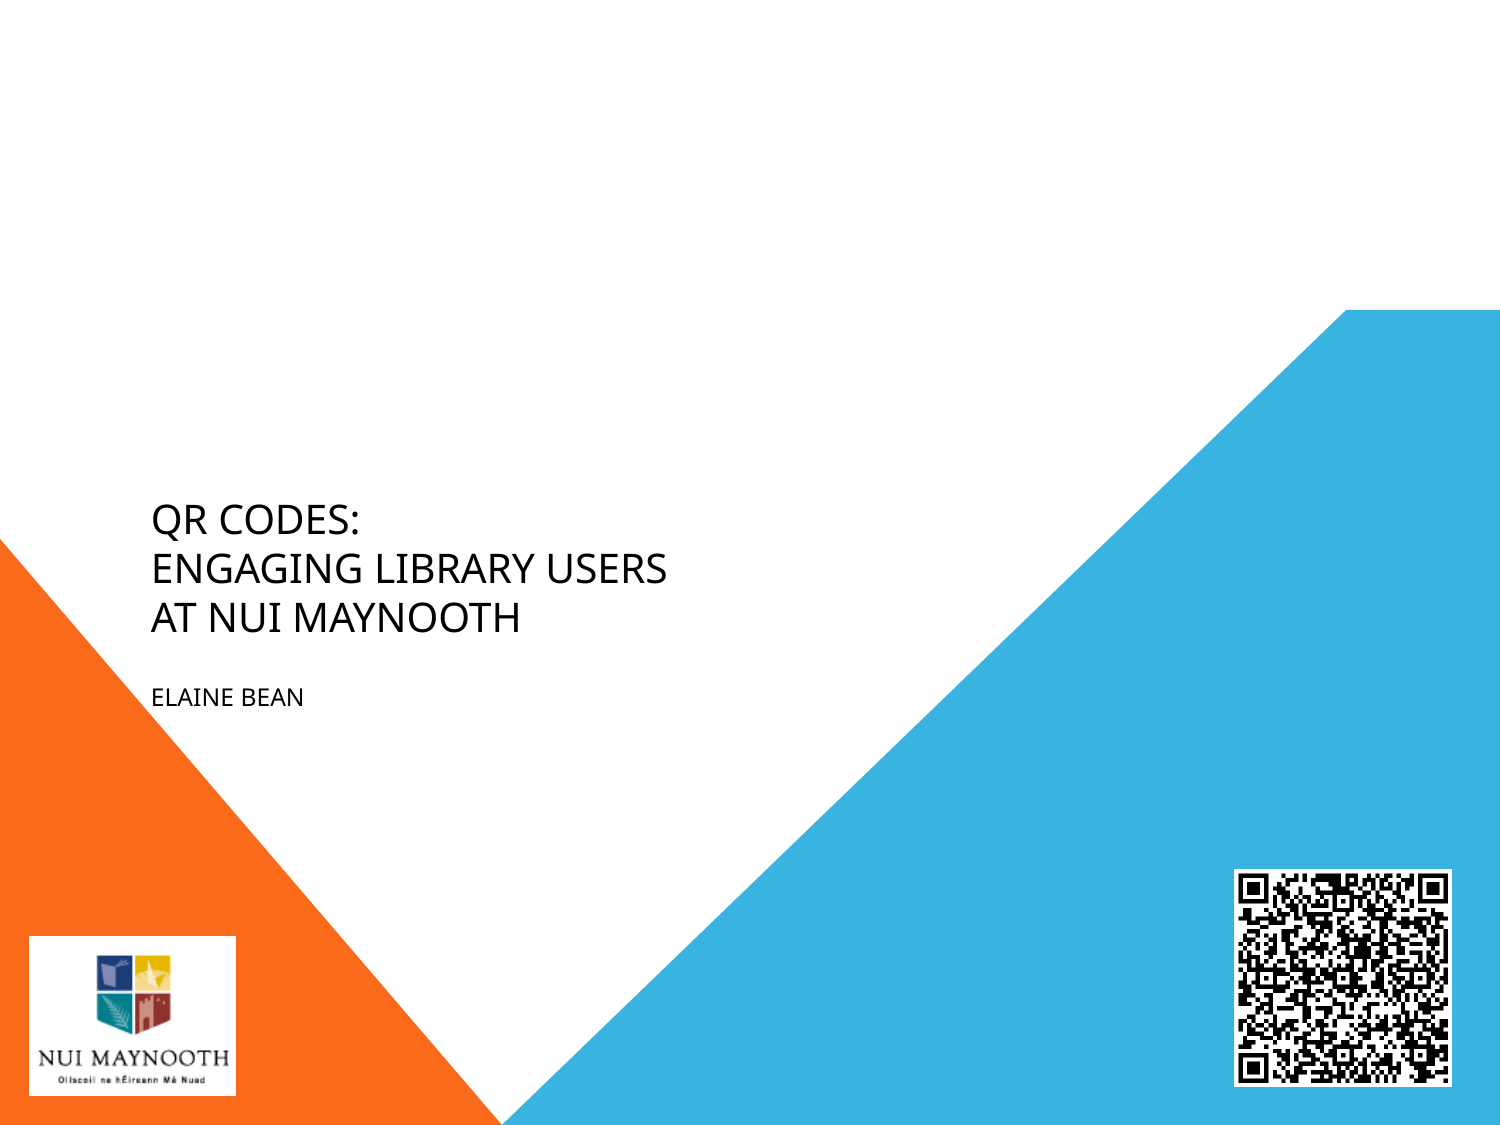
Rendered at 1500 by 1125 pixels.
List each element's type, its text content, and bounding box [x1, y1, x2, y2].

picture [29, 936, 236, 1097]
picture [1234, 869, 1452, 1087]
title QR Codes: engaging library users at NUI Maynooth Elaine Bean [135, 479, 1411, 772]
